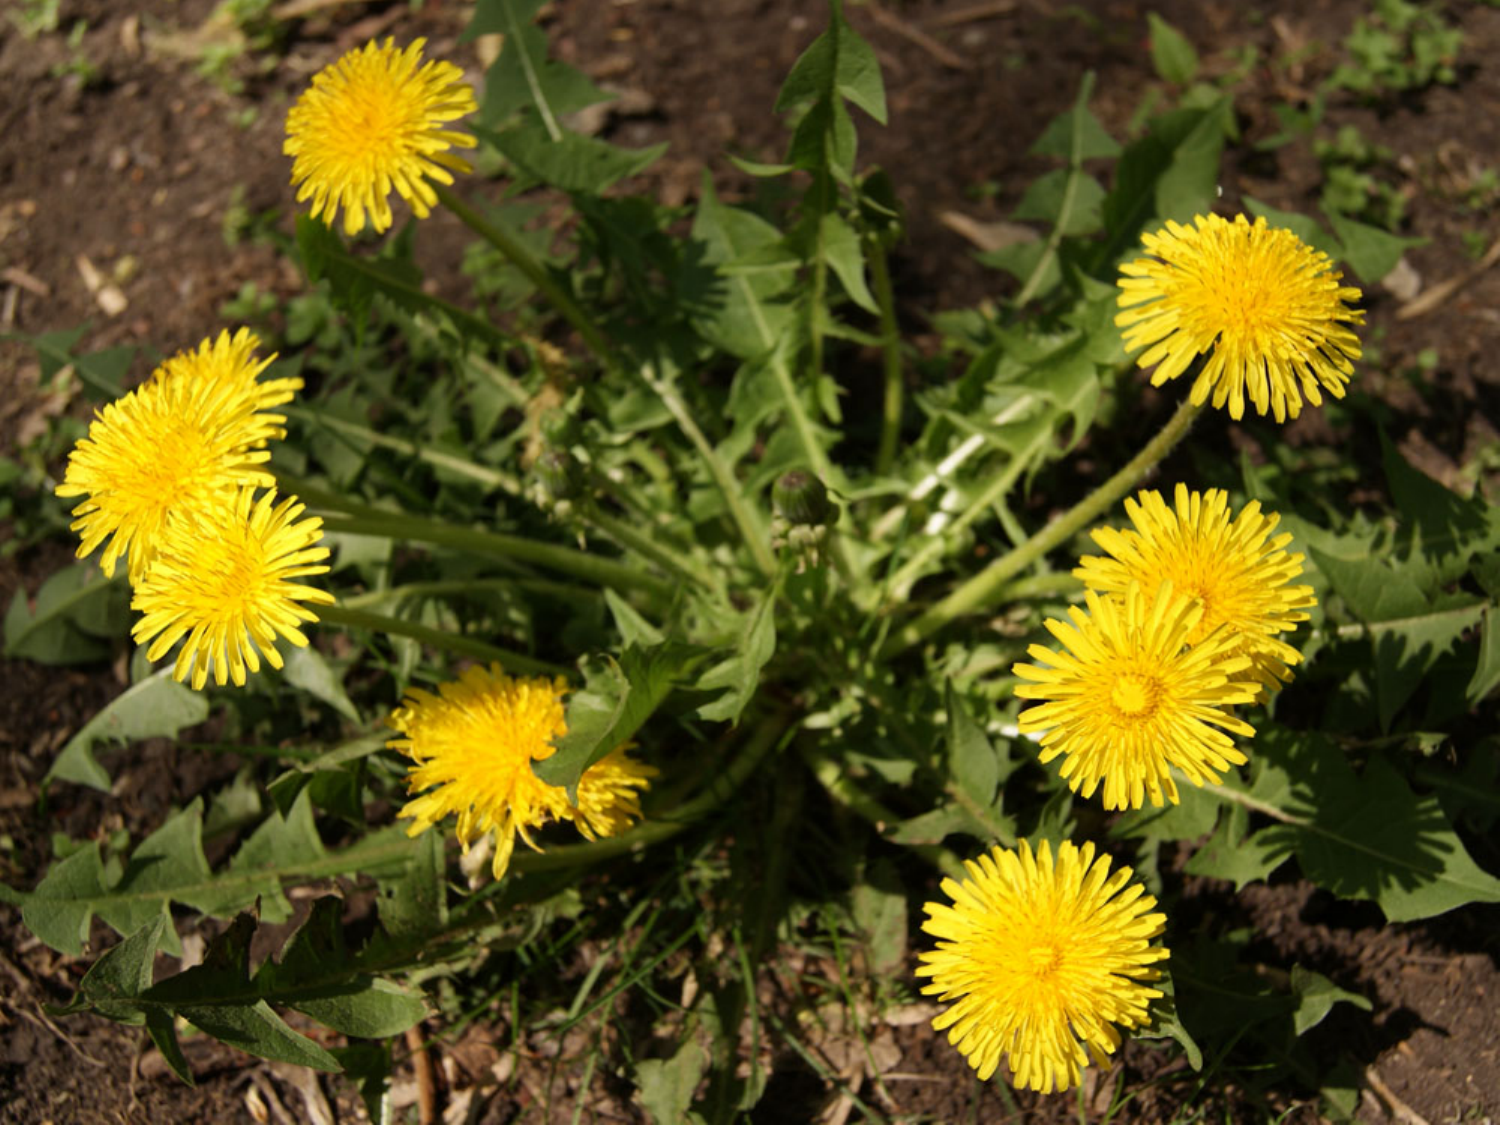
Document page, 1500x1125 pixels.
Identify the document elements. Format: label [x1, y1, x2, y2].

list [0, 0, 1500, 1125]
